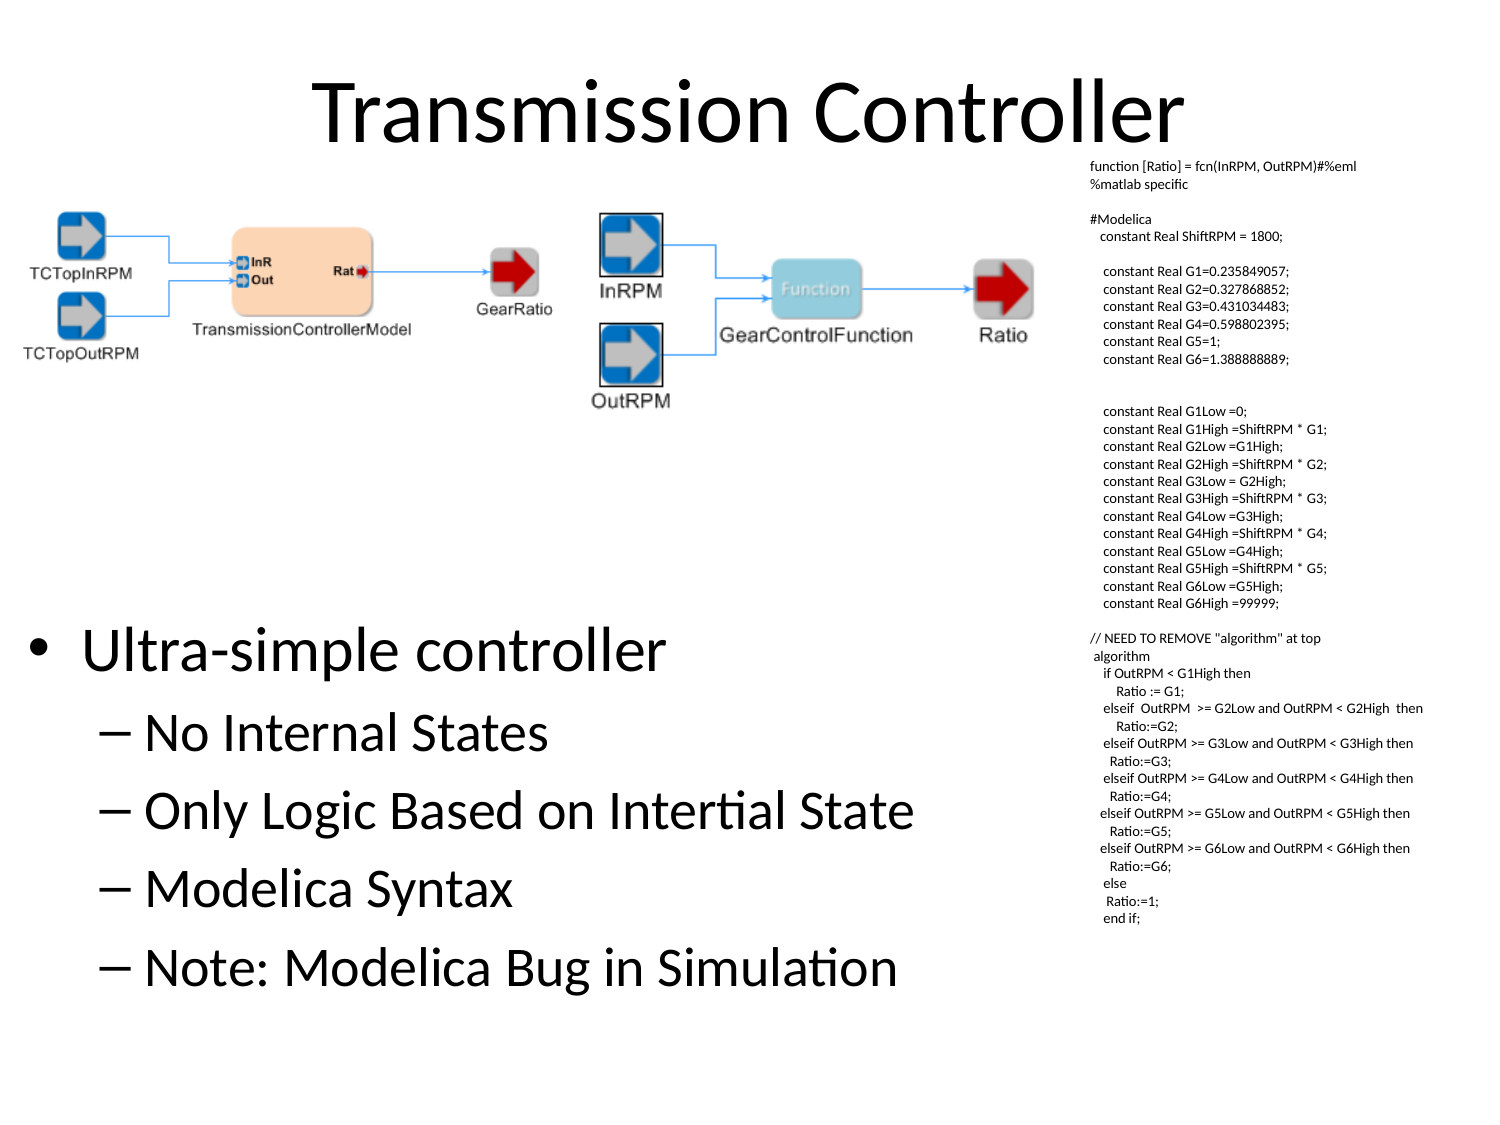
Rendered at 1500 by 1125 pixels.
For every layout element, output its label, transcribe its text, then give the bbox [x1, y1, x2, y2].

text_box function [Ratio] = fcn(InRPM, OutRPM)#%eml %matlab specific #Modelica constant Real ShiftRPM = 1800; constant Real G1=0.235849057; constant Real G2=0.327868852; constant Real G3=0.431034483; constant Real G4=0.598802395; constant Real G5=1; constant Real G6=1.388888889; constant Real G1Low =0; constant Real G1High =ShiftRPM * G1; constant Real G2Low =G1High; constant Real G2High =ShiftRPM * G2; constant Real G3Low = G2High; constant Real G3High =ShiftRPM * G3; constant Real G4Low =G3High; constant Real G4High =ShiftRPM * G4; constant Real G5Low =G4High; constant Real G5High =ShiftRPM * G5; constant Real G6Low =G5High; constant Real G6High =99999; // NEED TO REMOVE "algorithm" at top algorithm if OutRPM < G1High then Ratio := G1; elseif OutRPM >= G2Low and OutRPM < G2High then Ratio:=G2; elseif OutRPM >= G3Low and OutRPM < G3High then Ratio:=G3; elseif OutRPM >= G4Low and OutRPM < G4High then Ratio:=G4; elseif OutRPM >= G5Low and OutRPM < G5High then Ratio:=G5; elseif OutRPM >= G6Low and OutRPM < G6High then Ratio:=G6; else Ratio:=1; end if; [1075, 149, 1465, 952]
picture [2, 199, 562, 378]
title Transmission Controller [75, 12, 1425, 200]
picture [587, 199, 1040, 412]
list Ultra-simple controller No Internal States Only Logic Based on Intertial State Modelica Syntax Note: Modelica Bug in Simulation [12, 600, 1001, 1005]
